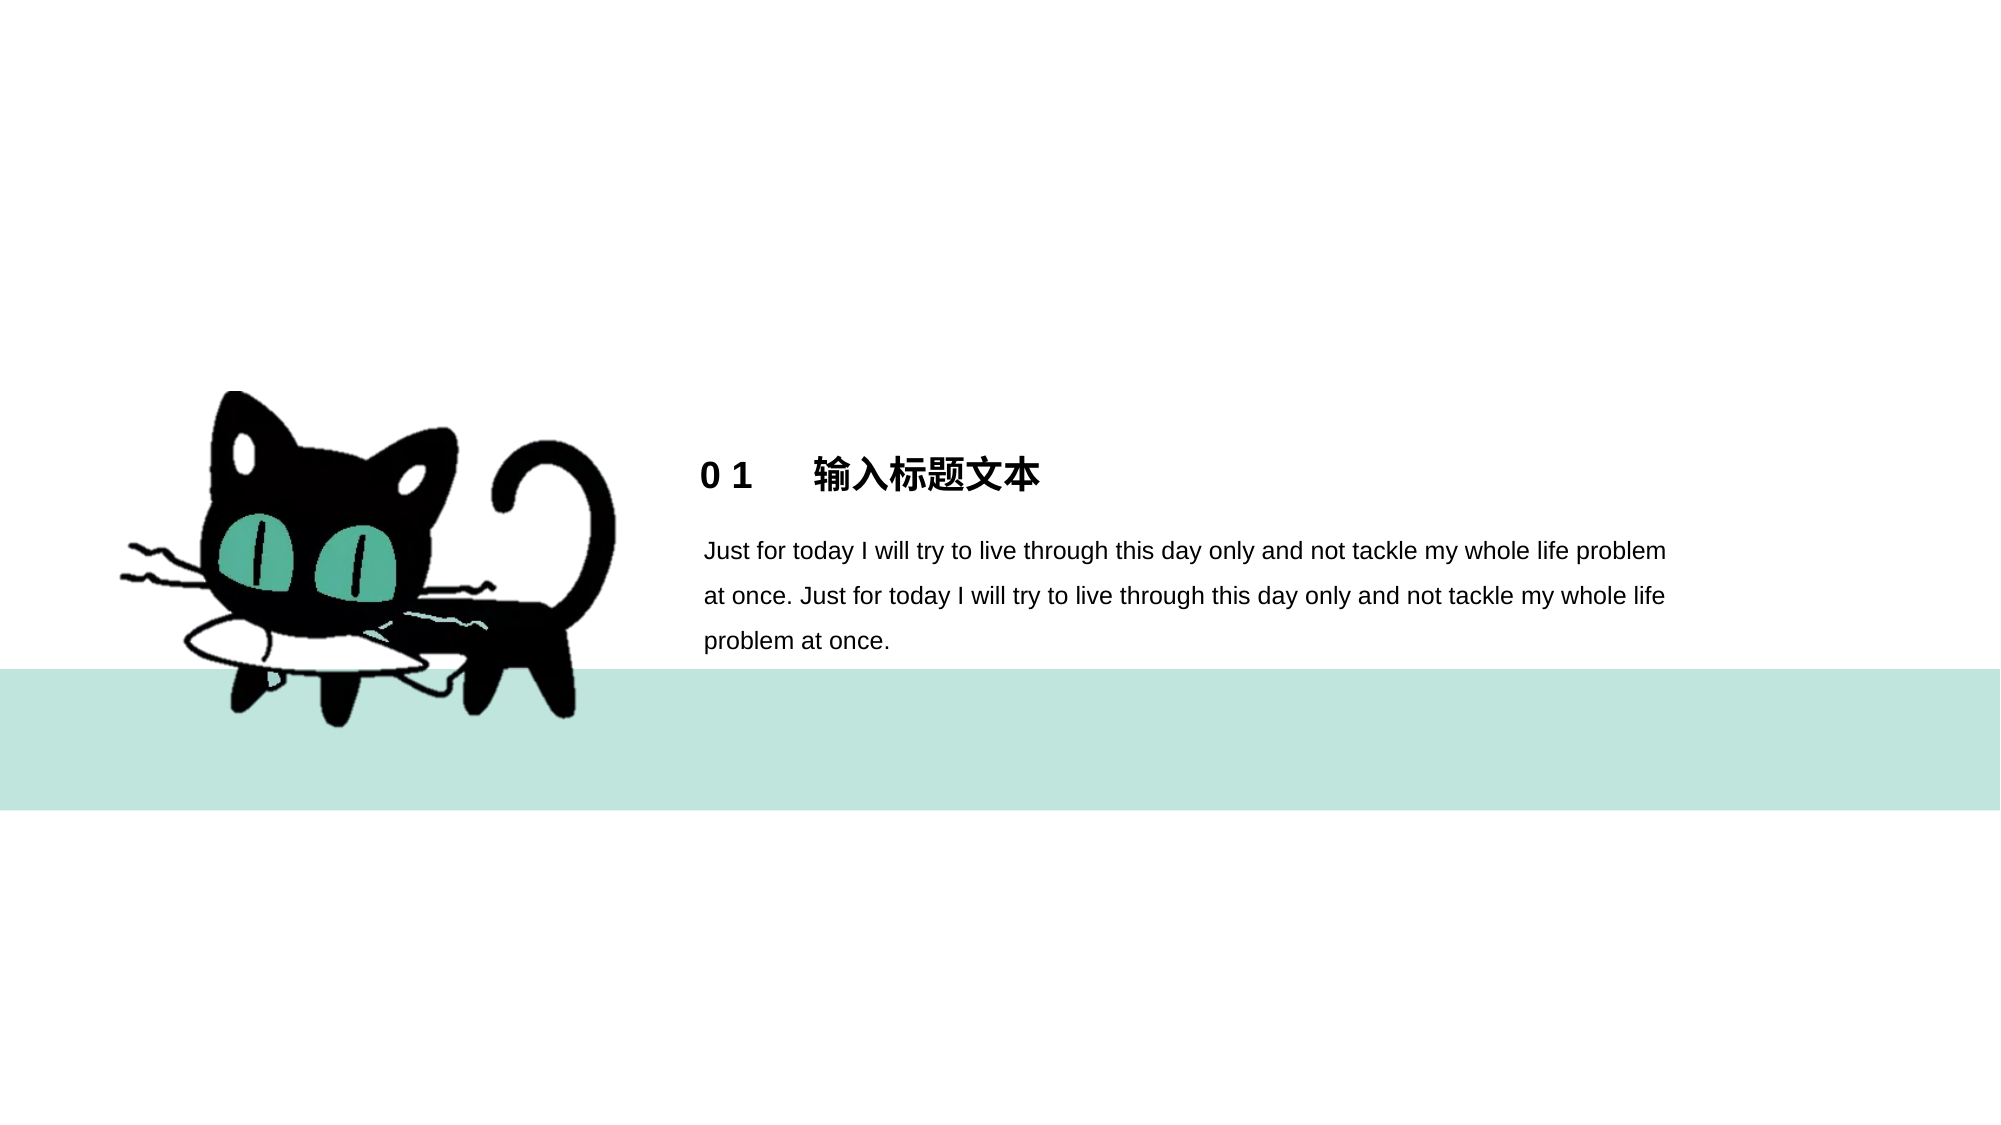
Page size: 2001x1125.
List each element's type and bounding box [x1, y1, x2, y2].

text_box [685, 443, 1696, 670]
text_box [0, 668, 2000, 812]
picture [92, 391, 632, 734]
